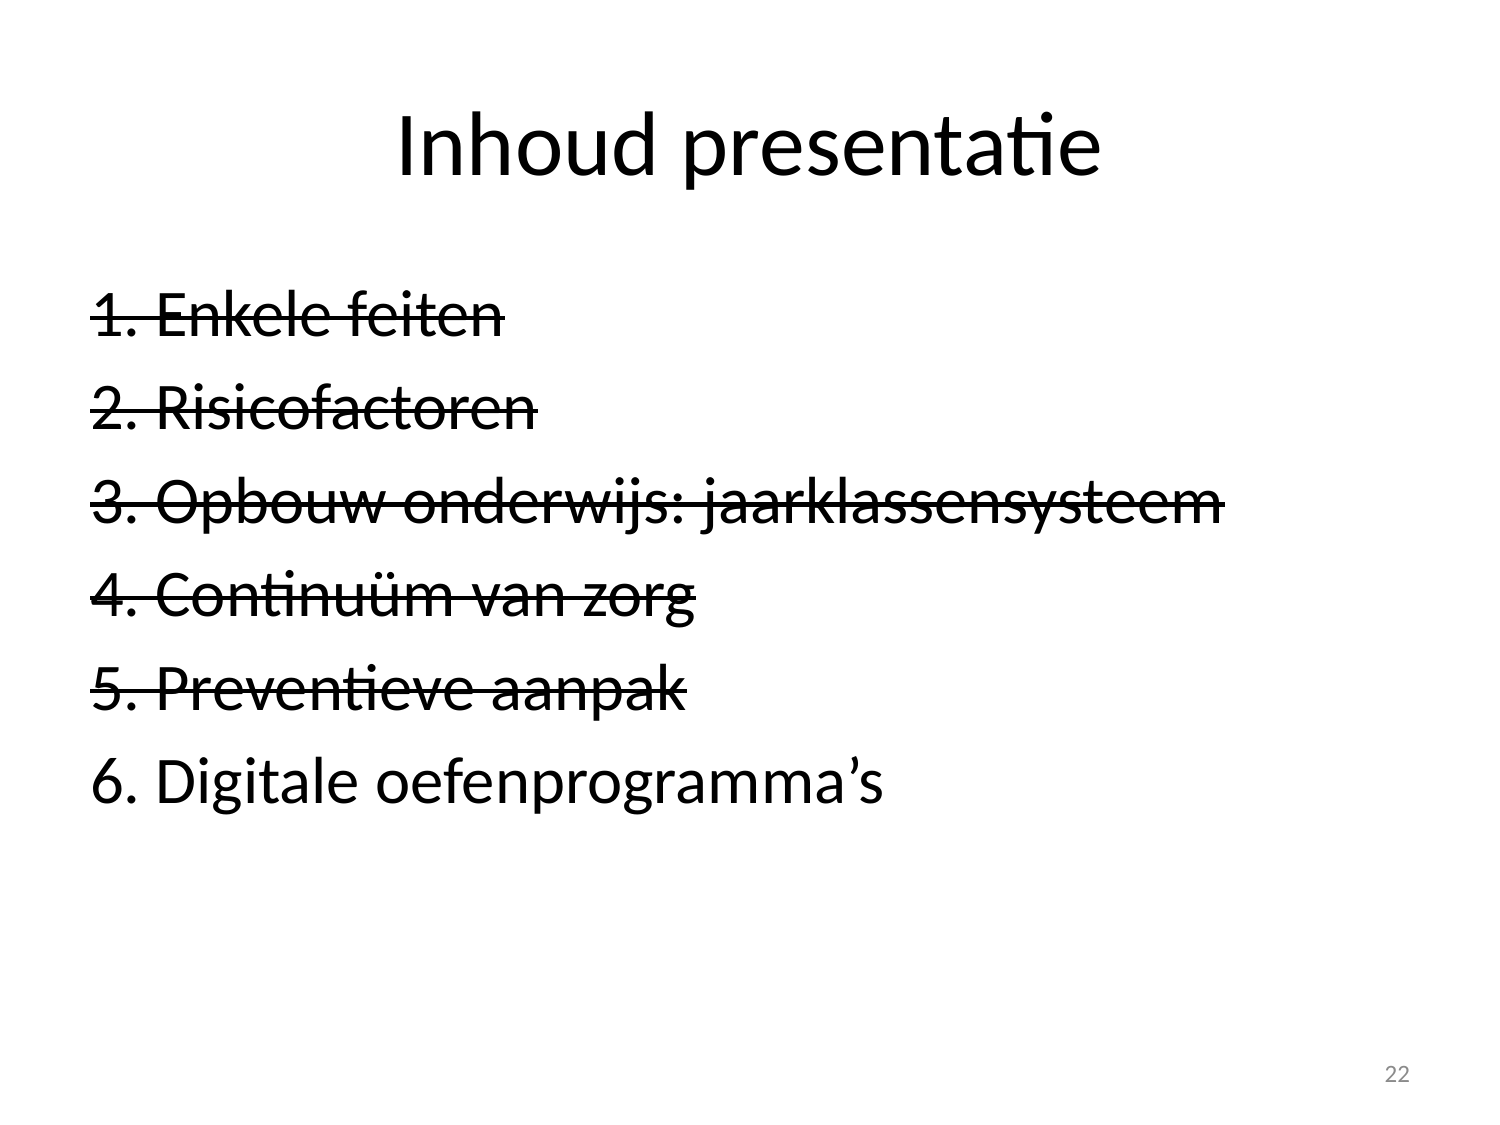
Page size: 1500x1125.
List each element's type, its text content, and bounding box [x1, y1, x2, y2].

slide_number 22 [1074, 1042, 1425, 1103]
title Inhoud presentatie [75, 45, 1425, 233]
list 1. Enkele feiten 2. Risicofactoren 3. Opbouw onderwijs: jaarklassensysteem 4. Continuüm van zorg 5. Preventieve aanpak 6. Digitale oefenprogramma’s [75, 262, 1425, 1005]
